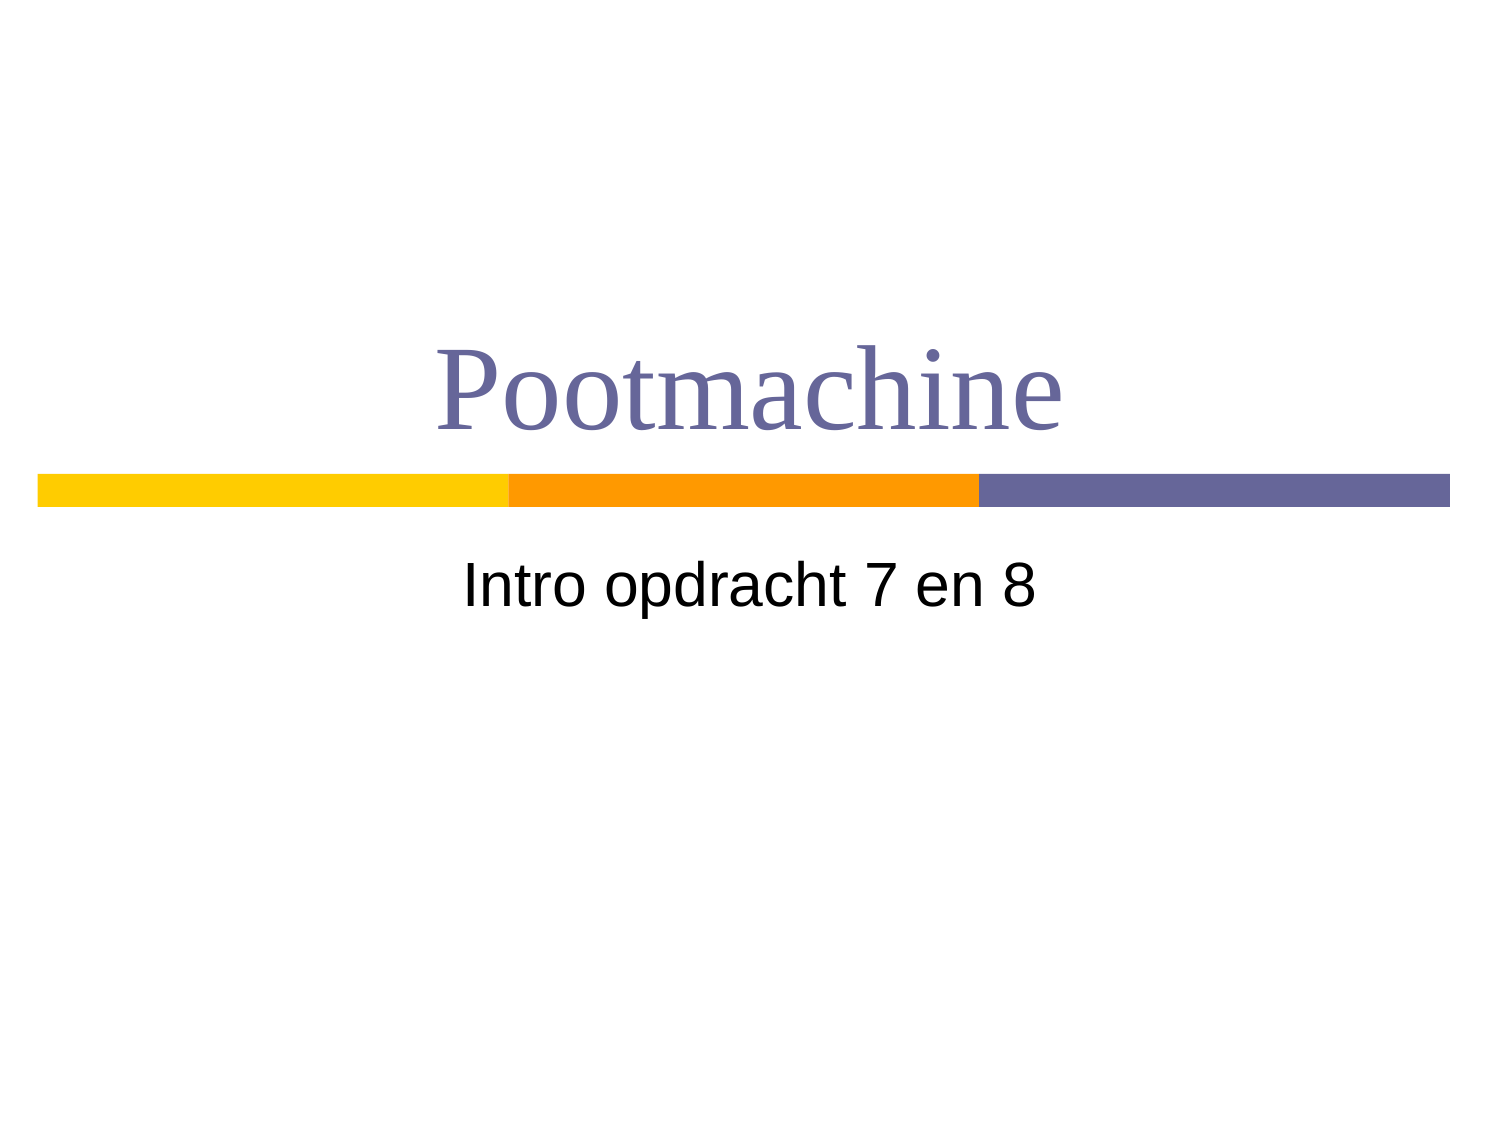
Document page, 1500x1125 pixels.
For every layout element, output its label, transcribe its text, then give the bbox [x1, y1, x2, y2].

title Pootmachine [112, 112, 1388, 462]
subtitle Intro opdracht 7 en 8 [225, 536, 1275, 899]
